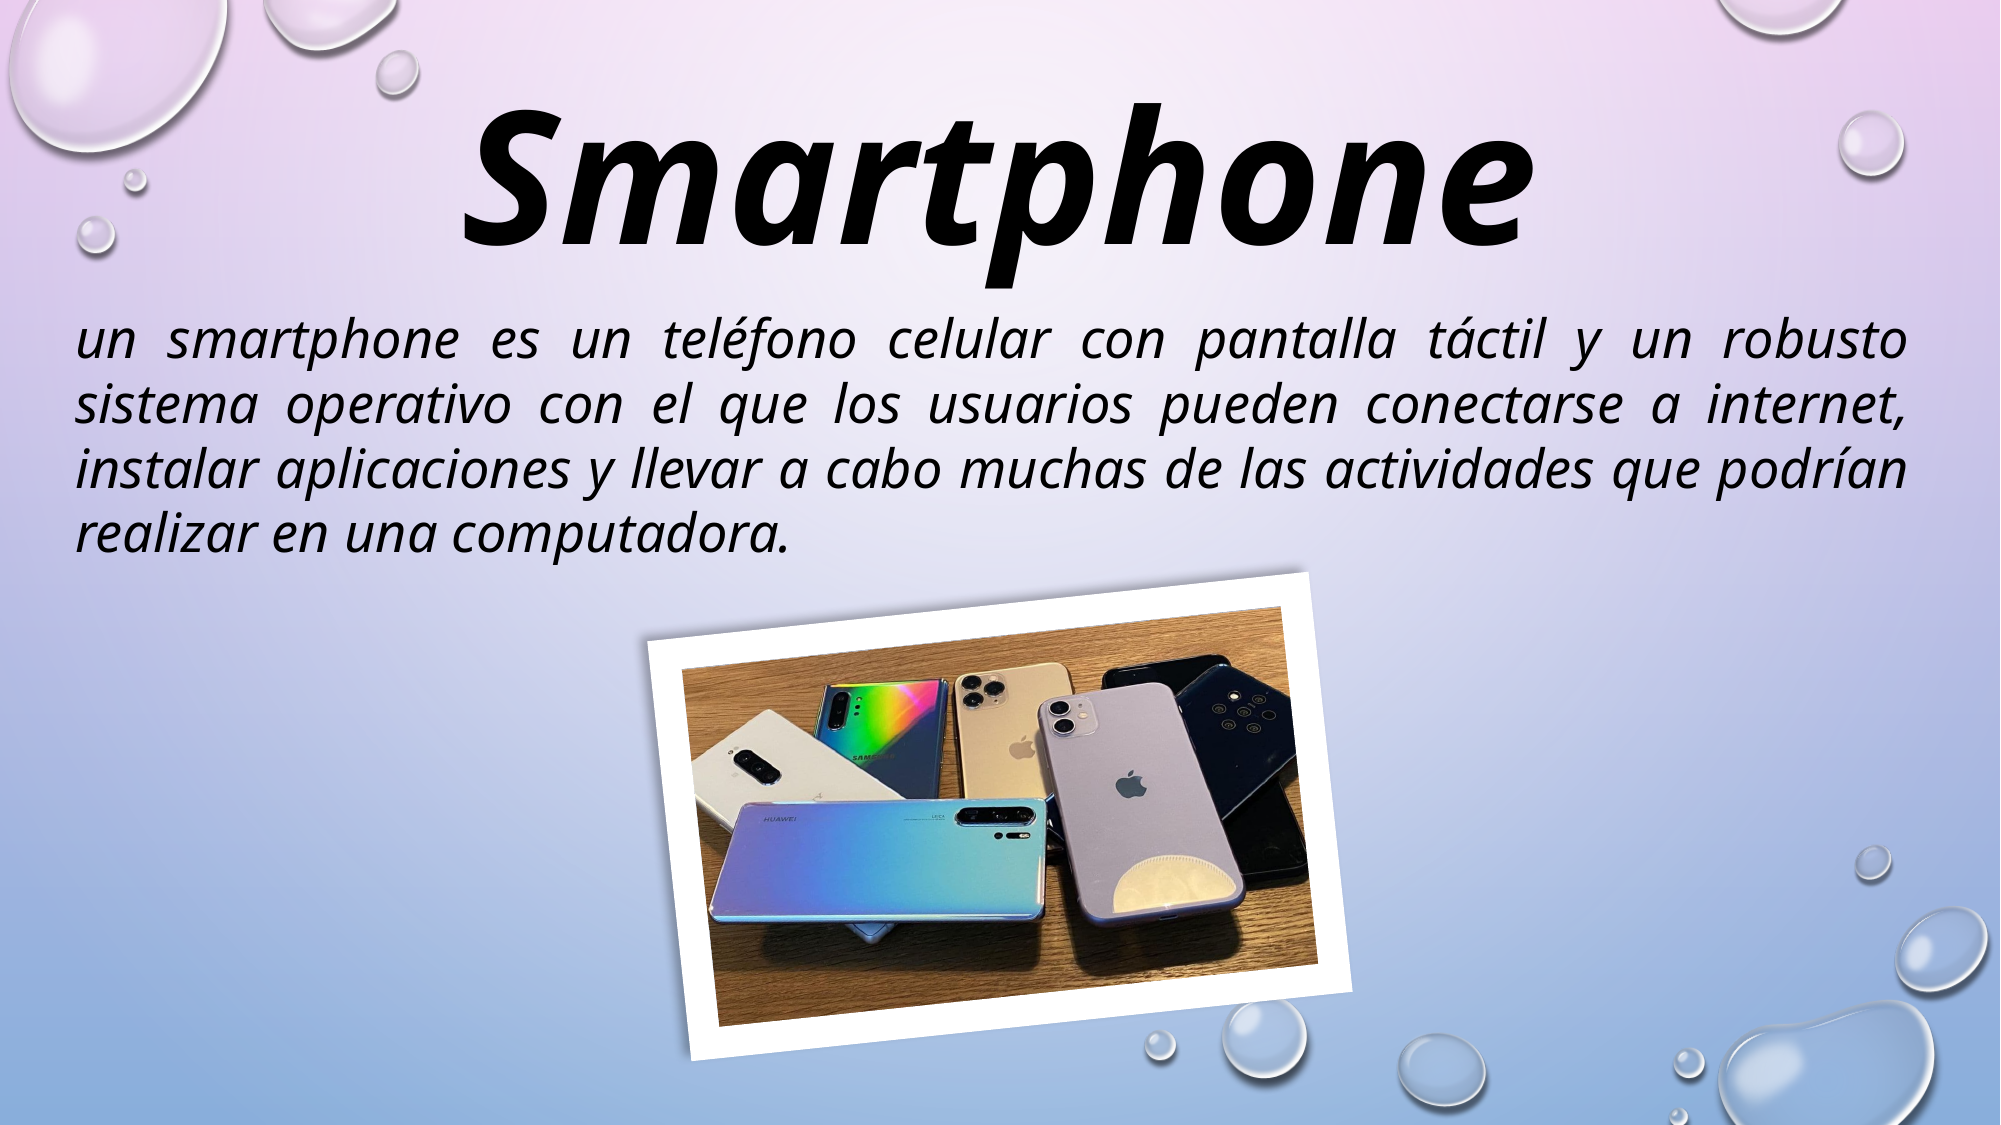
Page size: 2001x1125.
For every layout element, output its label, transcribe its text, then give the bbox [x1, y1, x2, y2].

picture [0, 0, 2000, 1125]
list un smartphone es un teléfono celular con pantalla táctil y un robusto sistema operativo con el que los usuarios pueden conectarse a internet, instalar aplicaciones y llevar a cabo muchas de las actividades que podrían realizar en una computadora. [60, 296, 1927, 859]
title Smartphone [149, 75, 1851, 296]
